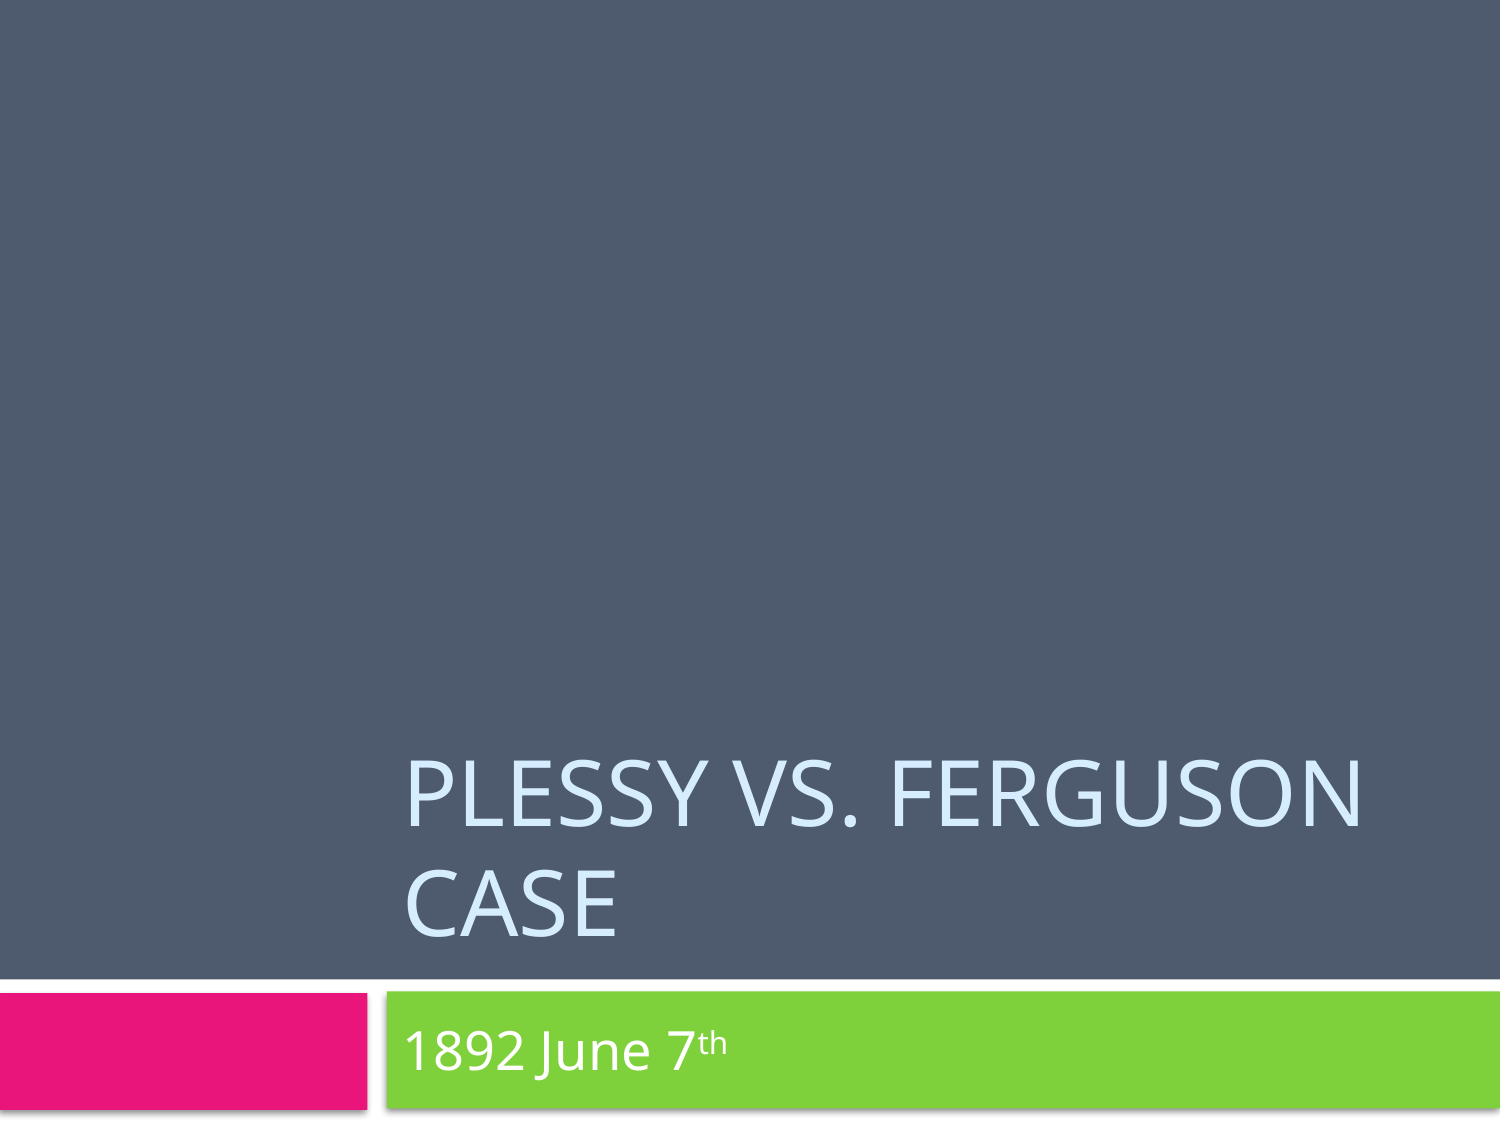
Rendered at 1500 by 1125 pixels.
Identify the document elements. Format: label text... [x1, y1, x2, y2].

subtitle 1892 June 7th [387, 992, 1488, 1105]
title Plessy vs. Ferguson Case [387, 662, 1450, 963]
